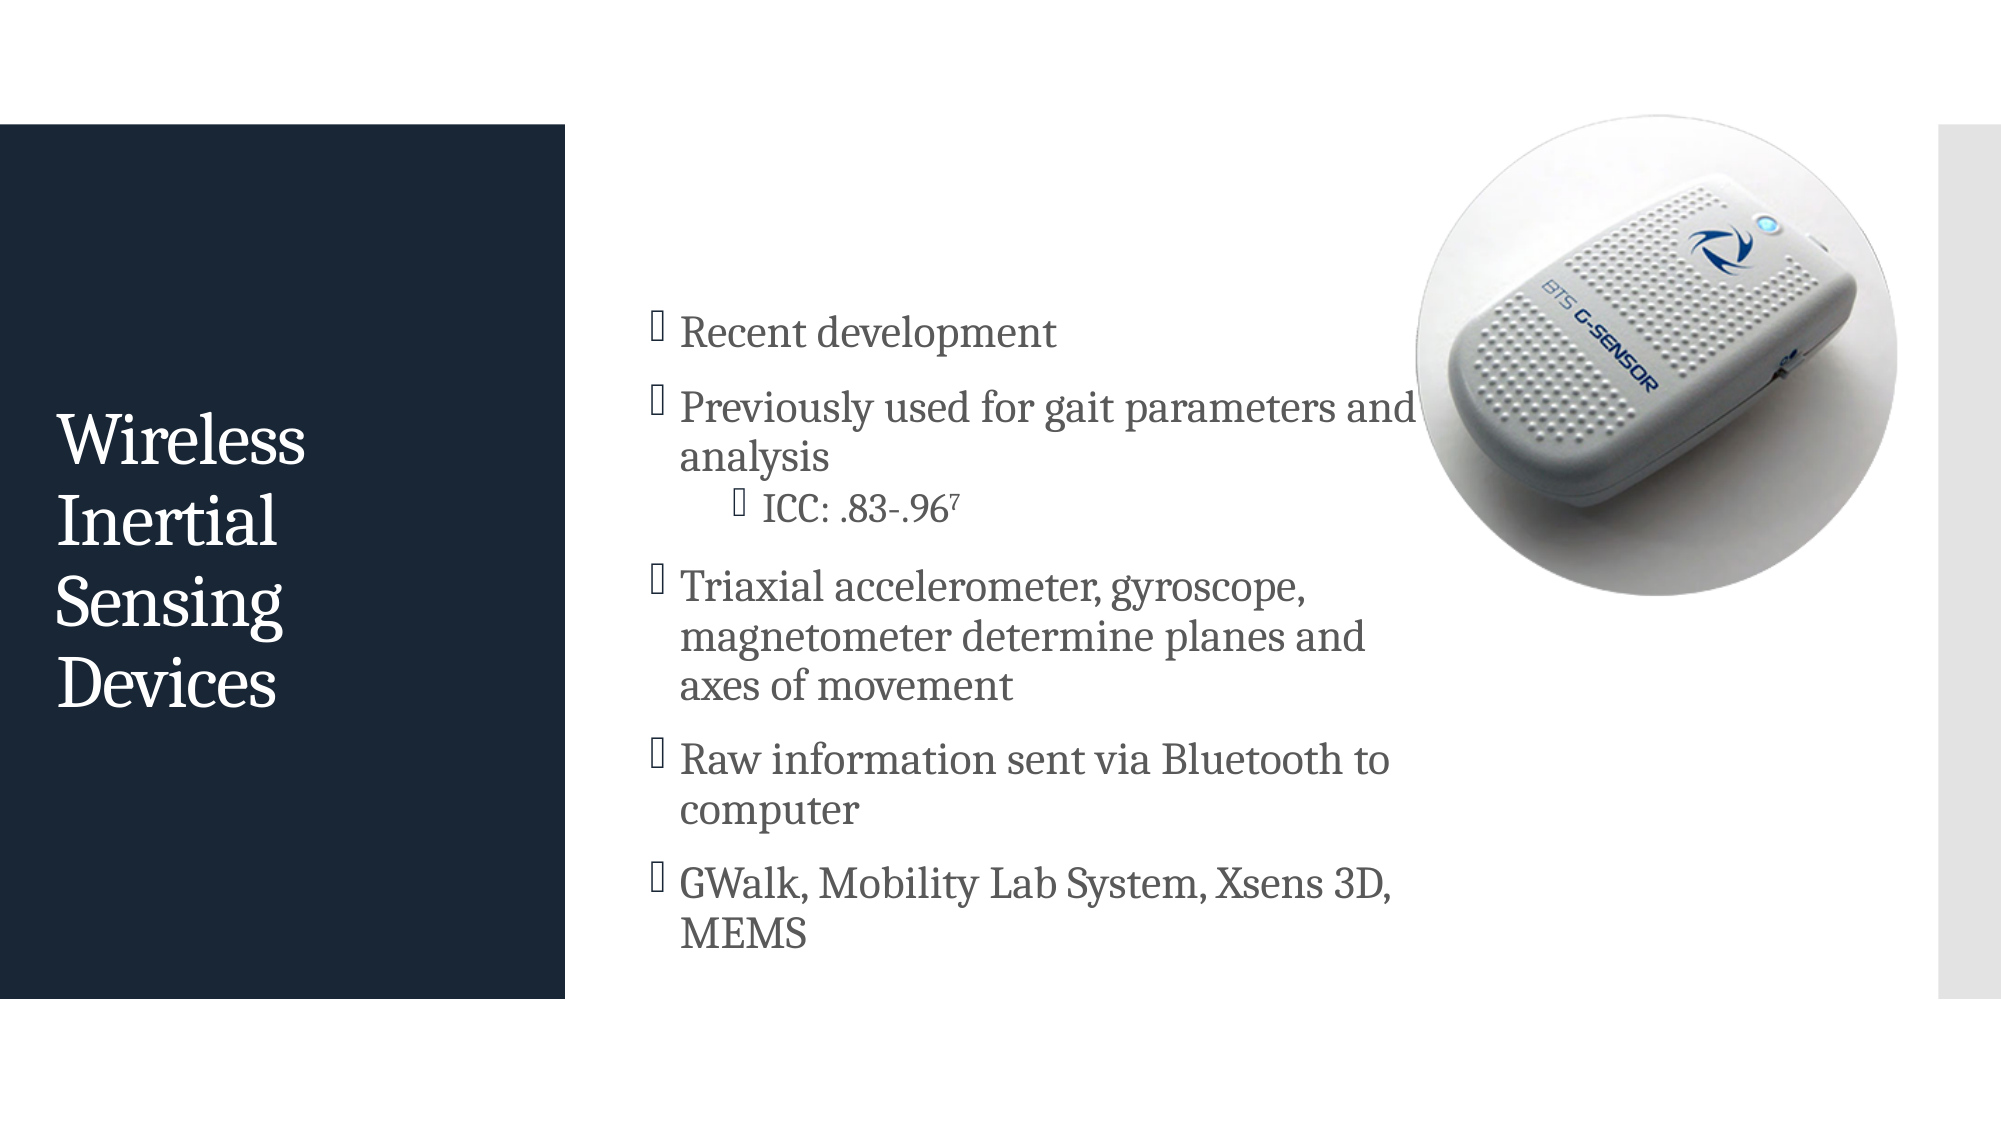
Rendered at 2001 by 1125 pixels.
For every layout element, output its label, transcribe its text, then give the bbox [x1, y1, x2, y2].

picture [1410, 109, 1903, 602]
list Recent development Previously used for gait parameters and analysis ICC: .83-.967 Triaxial accelerometer, gyroscope, magnetometer determine planes and axes of movement Raw information sent via Bluetooth to computer GWalk, Mobility Lab System, Xsens 3D, MEMS [634, 141, 1472, 1125]
title Wireless Inertial Sensing Devices [41, 184, 525, 940]
